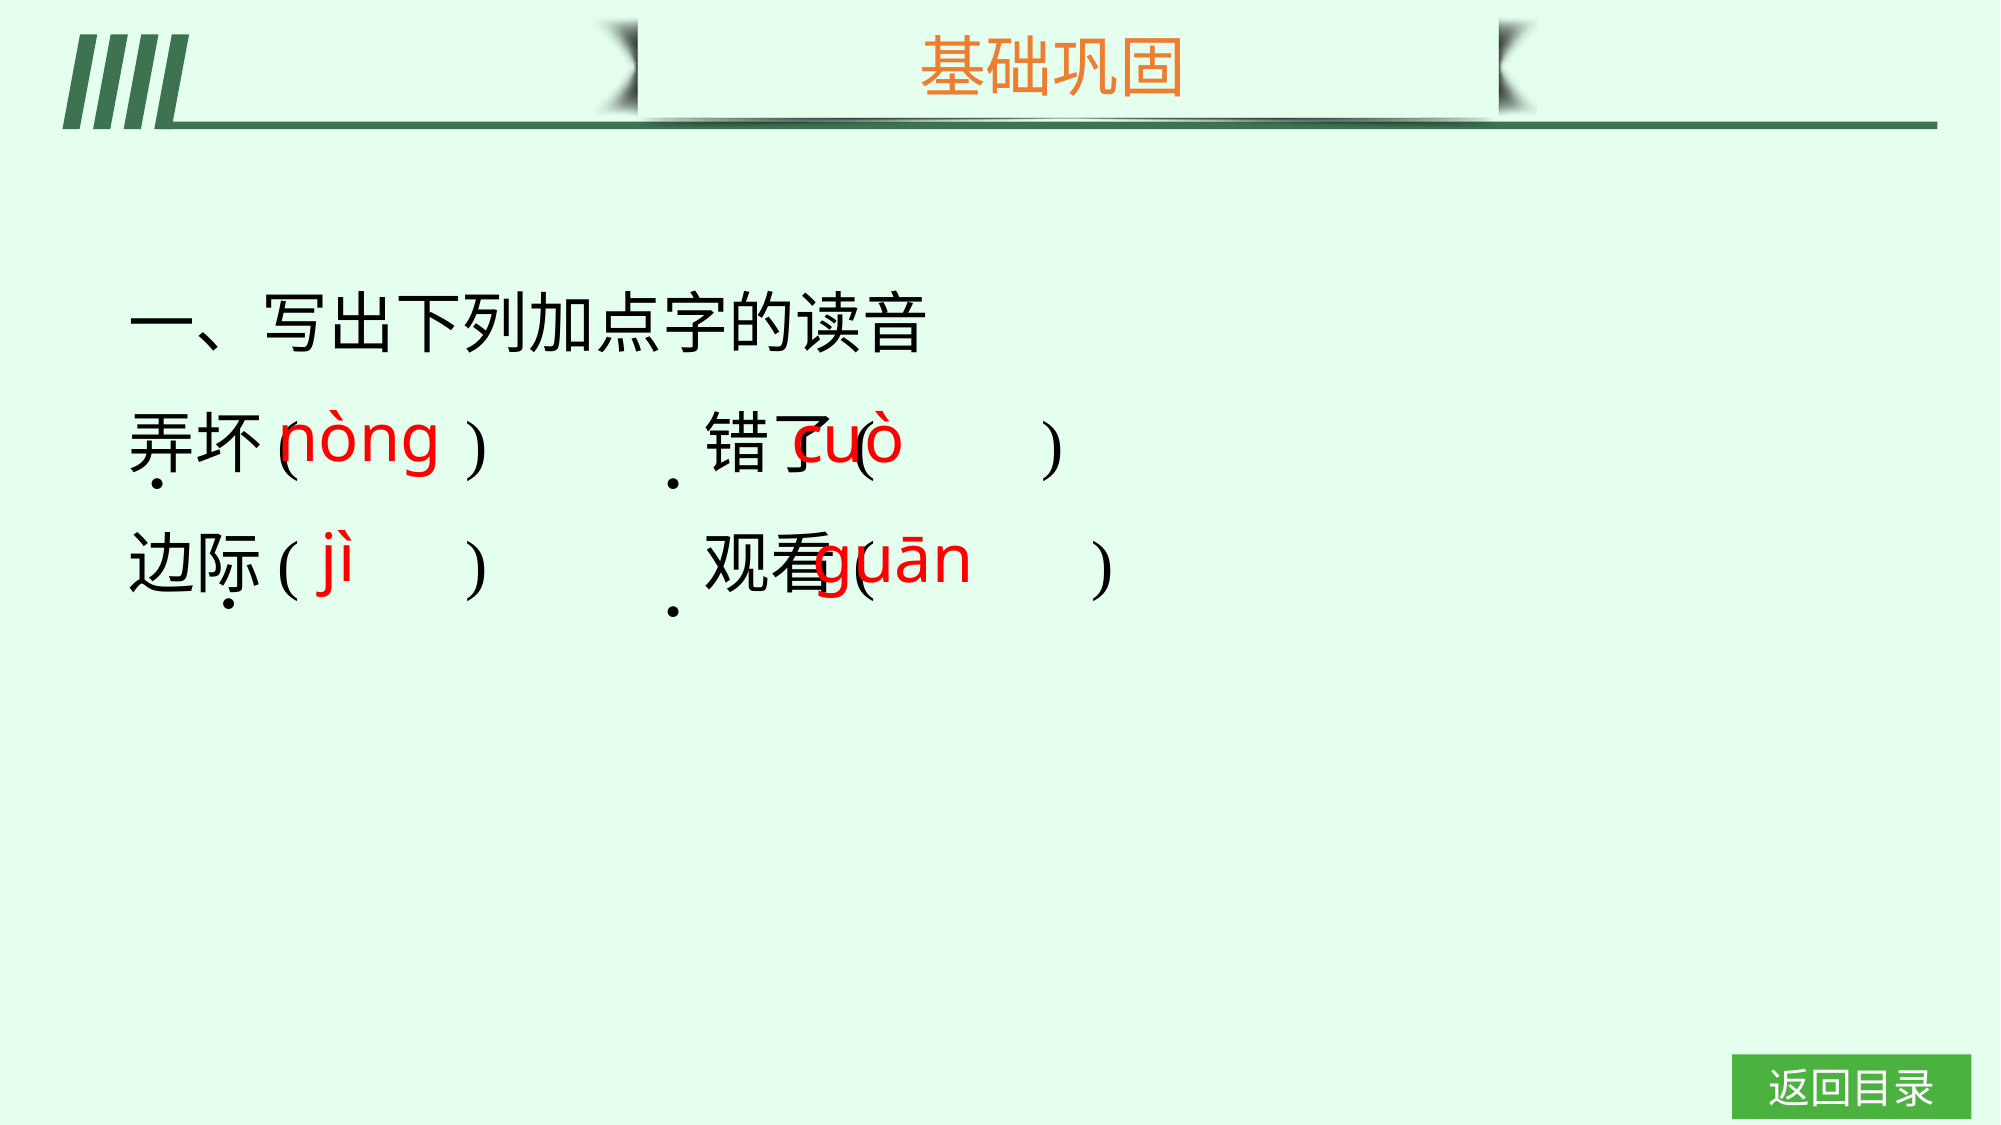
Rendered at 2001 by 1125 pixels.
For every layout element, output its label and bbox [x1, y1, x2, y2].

text_box [594, 16, 1537, 127]
text_box [62, 34, 1938, 130]
text_box [113, 233, 1887, 649]
